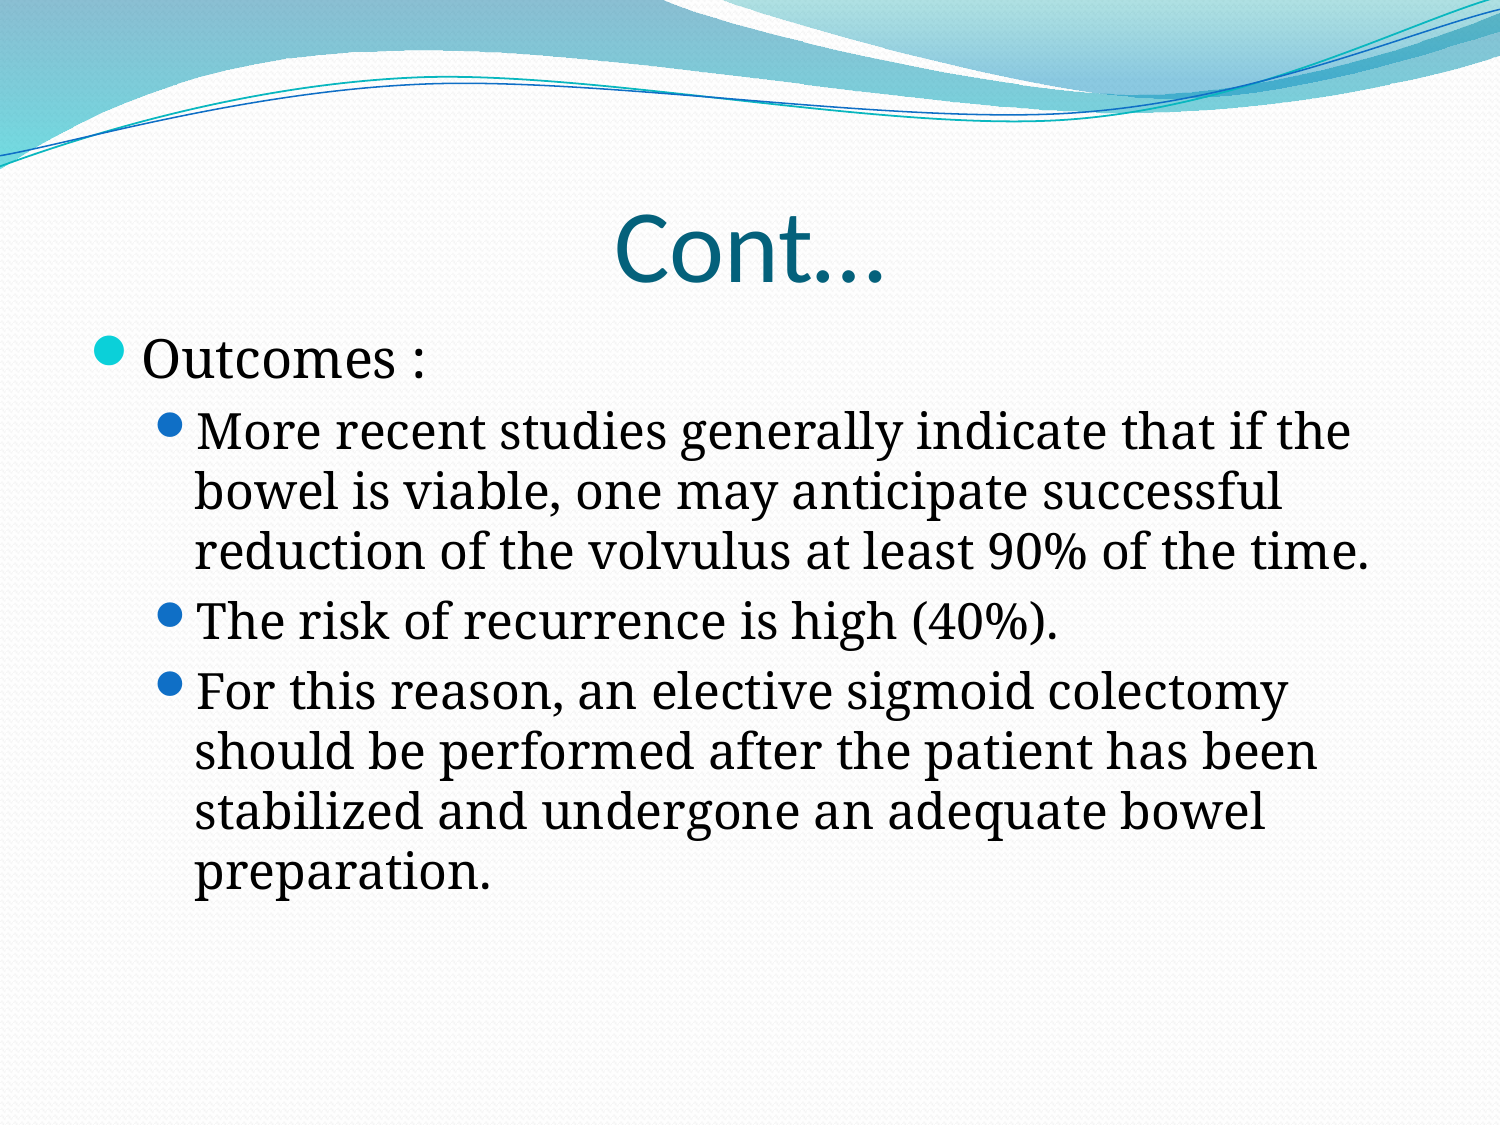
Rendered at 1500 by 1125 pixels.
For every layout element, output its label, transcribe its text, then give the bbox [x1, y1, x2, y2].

title Cont… [75, 115, 1425, 303]
list Outcomes : More recent studies generally indicate that if the bowel is viable, one may anticipate successful reduction of the volvulus at least 90% of the time. The risk of recurrence is high (40%). For this reason, an elective sigmoid colectomy should be performed after the patient has been stabilized and undergone an adequate bowel preparation. [75, 317, 1425, 1038]
